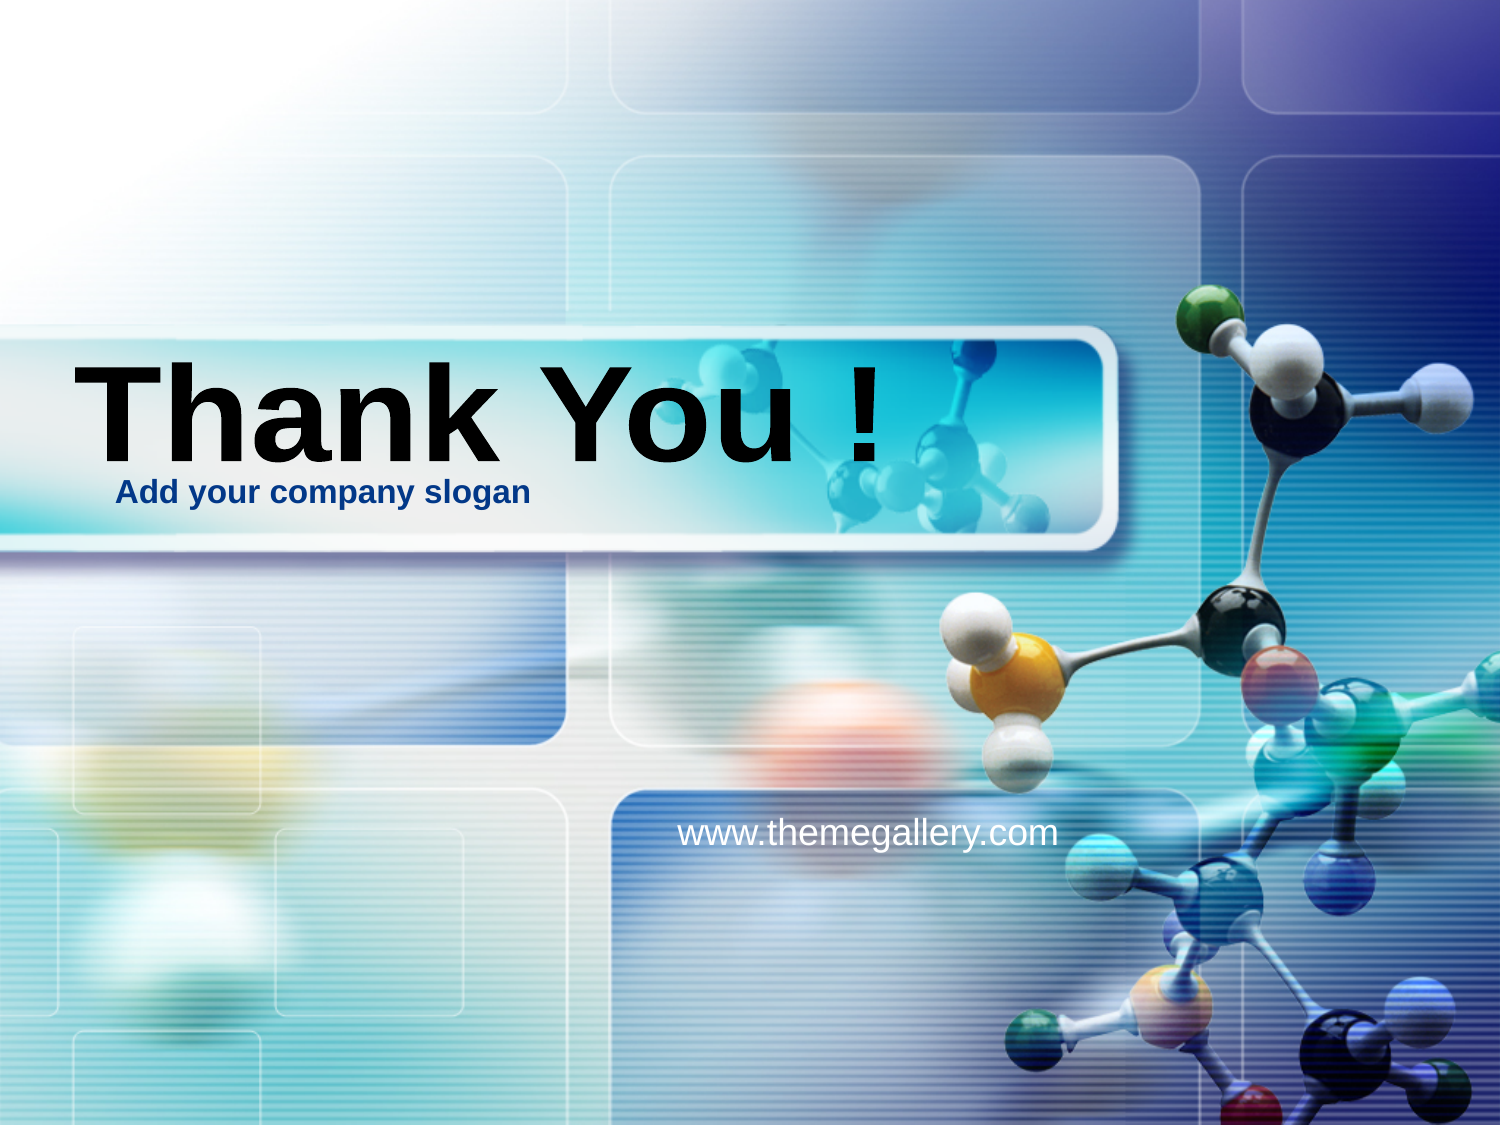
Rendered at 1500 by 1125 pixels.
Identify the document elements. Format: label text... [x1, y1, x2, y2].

text_box Add your company slogan [99, 462, 1050, 518]
picture [0, 0, 1500, 1125]
subtitle www.themegallery.com [662, 799, 1285, 880]
